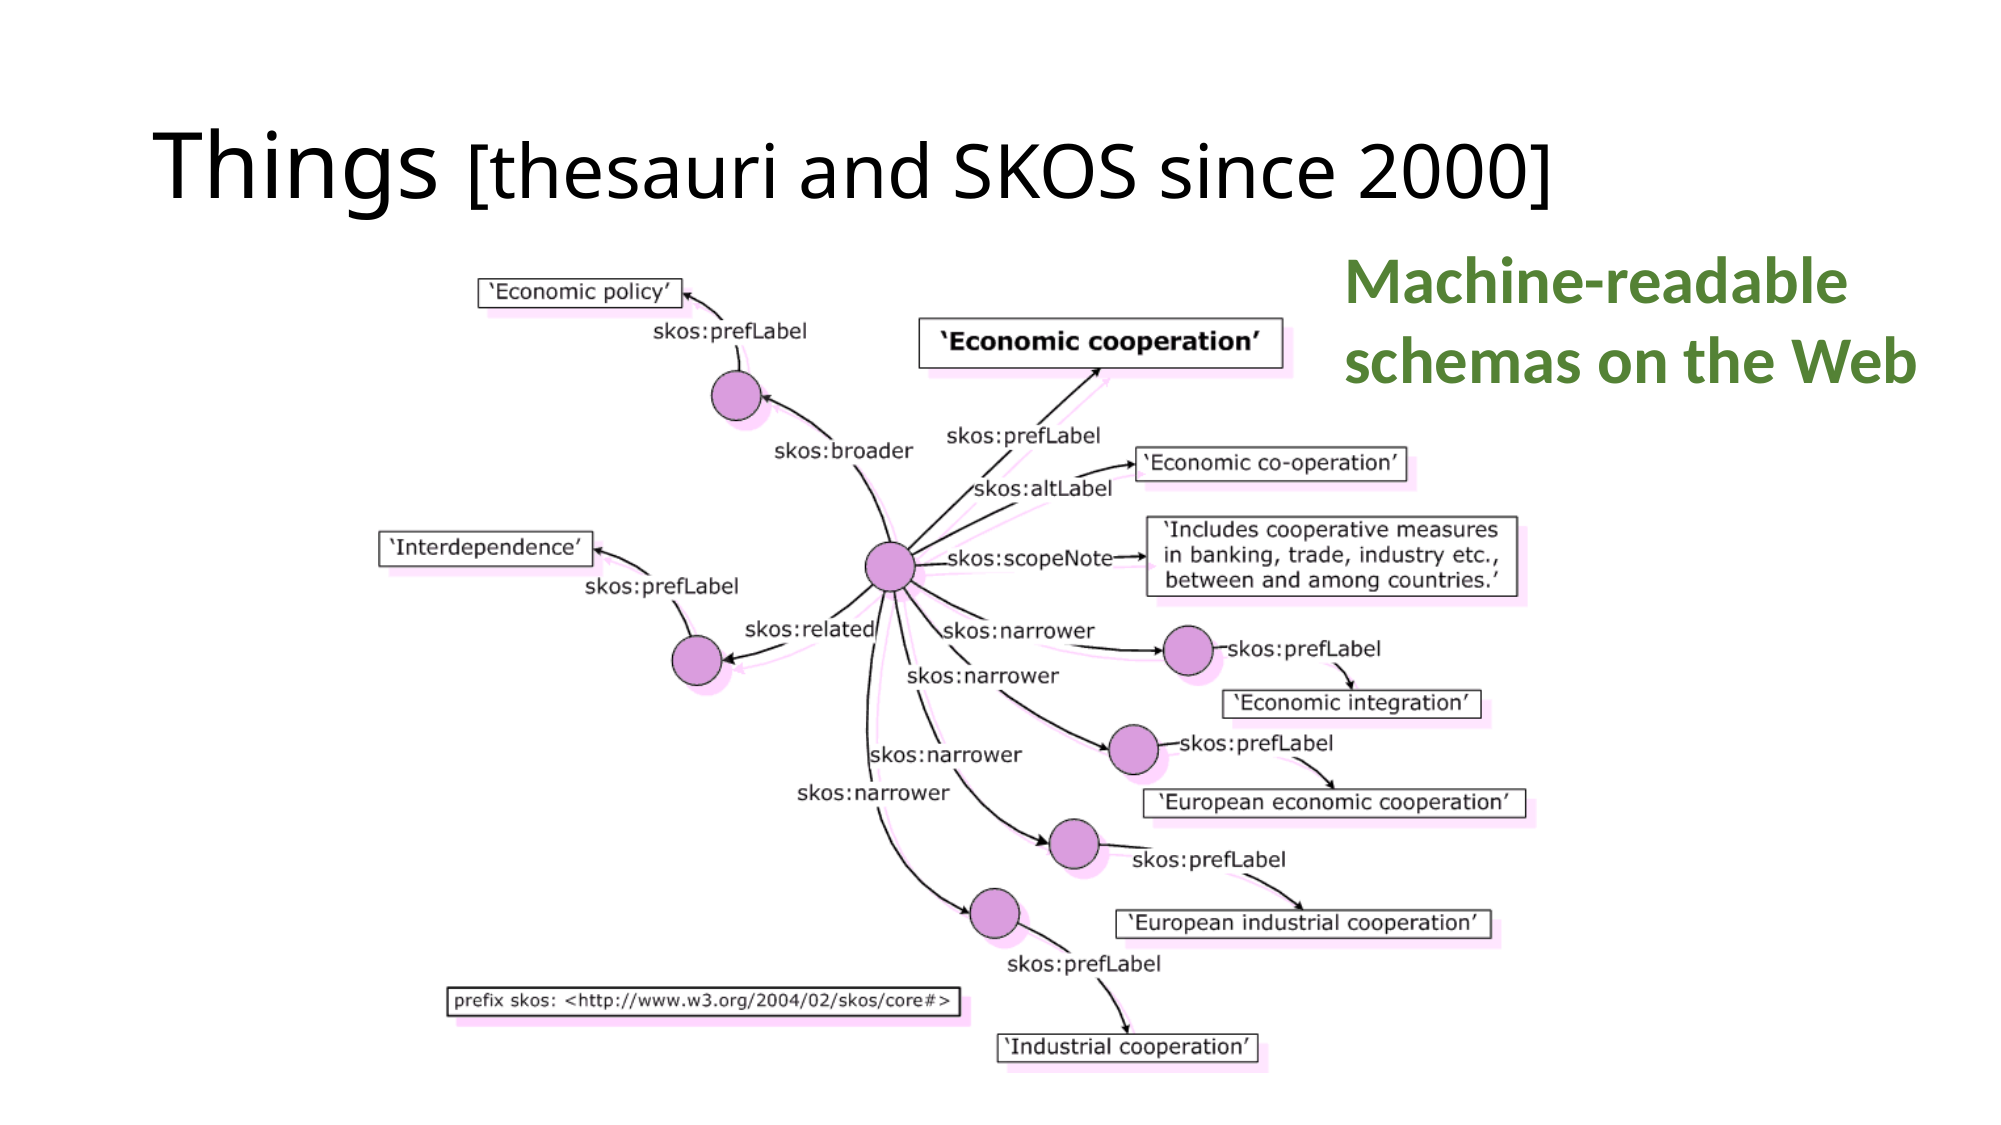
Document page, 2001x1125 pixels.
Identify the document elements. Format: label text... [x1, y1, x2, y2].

title Things [thesauri and SKOS since 2000] [137, 59, 1863, 278]
text_box Machine-readable schemas on the Web [1329, 229, 1934, 404]
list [378, 277, 1537, 1073]
